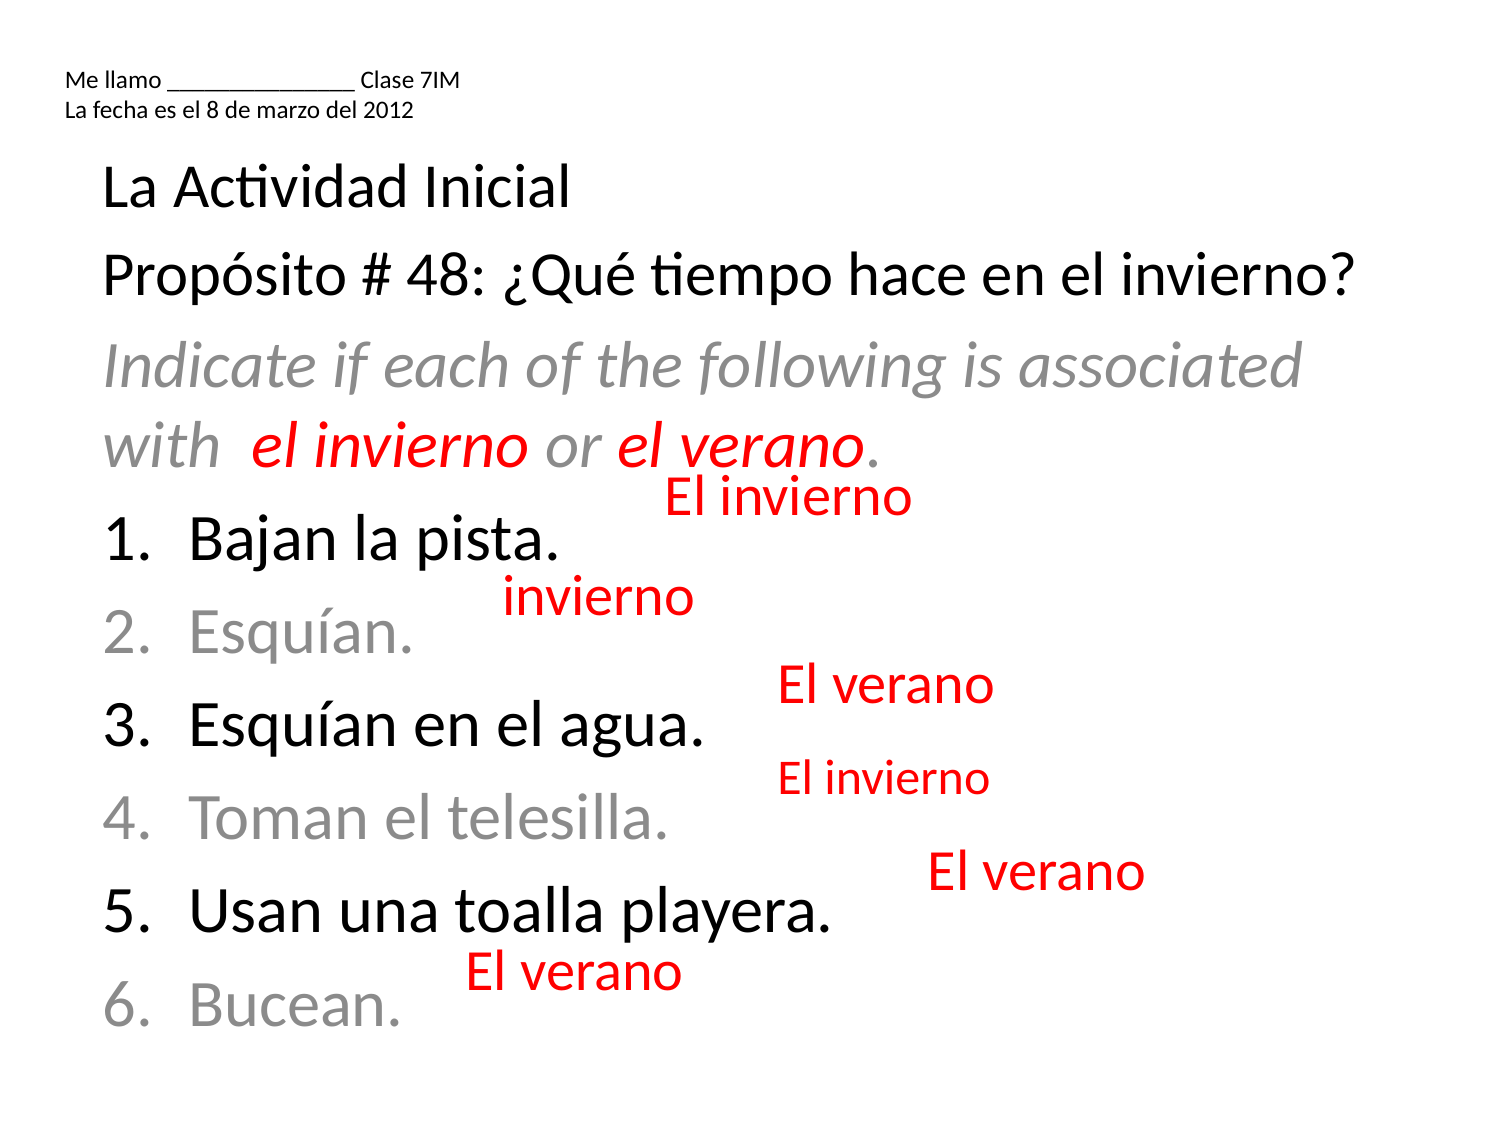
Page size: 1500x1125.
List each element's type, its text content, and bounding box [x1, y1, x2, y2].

text_box El verano [762, 637, 1038, 723]
text_box Me llamo _______________ Clase 7IM La fecha es el 8 de marzo del 2012 [49, 24, 1400, 163]
text_box invierno [487, 549, 763, 635]
subtitle La Actividad Inicial Propósito # 48: ¿Qué tiempo hace en el invierno? Indicate if each of the following is associated with el invierno or el verano. Bajan la pista. Esquían. Esquían en el agua. Toman el telesilla. Usan una toalla playera. Bucean. [87, 137, 1425, 1063]
text_box El invierno [649, 450, 1025, 535]
text_box El verano [437, 924, 763, 1010]
text_box El verano [899, 825, 1275, 910]
text_box El invierno [762, 737, 1038, 813]
